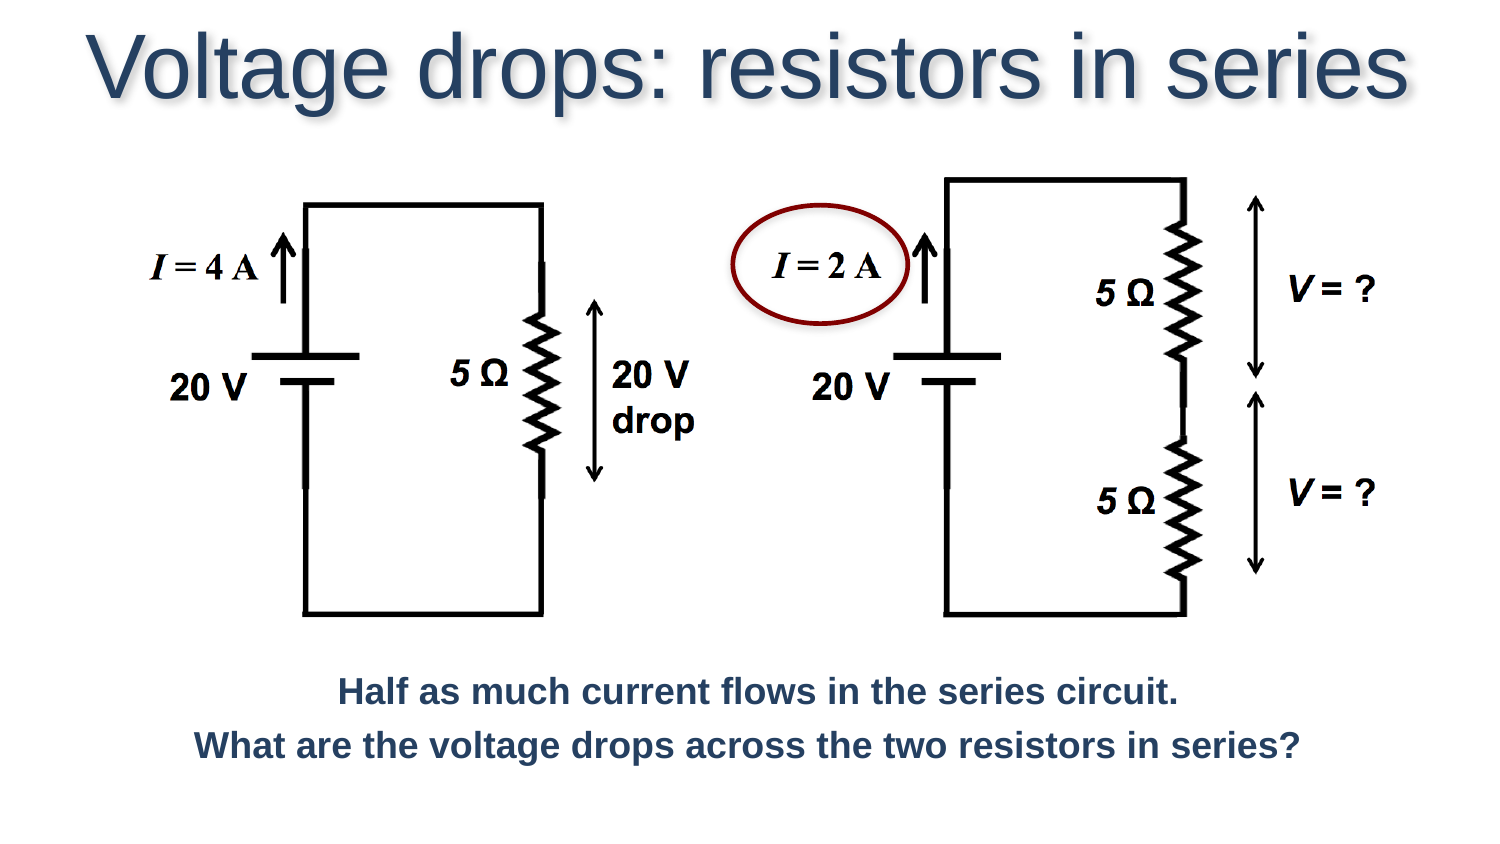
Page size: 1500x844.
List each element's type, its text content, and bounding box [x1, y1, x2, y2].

text_box Half as much current flows in the series circuit. What are the voltage drops across the two resistors in series? [173, 650, 1344, 774]
picture [140, 157, 1381, 626]
text_box Voltage drops: resistors in series [70, 0, 1500, 206]
